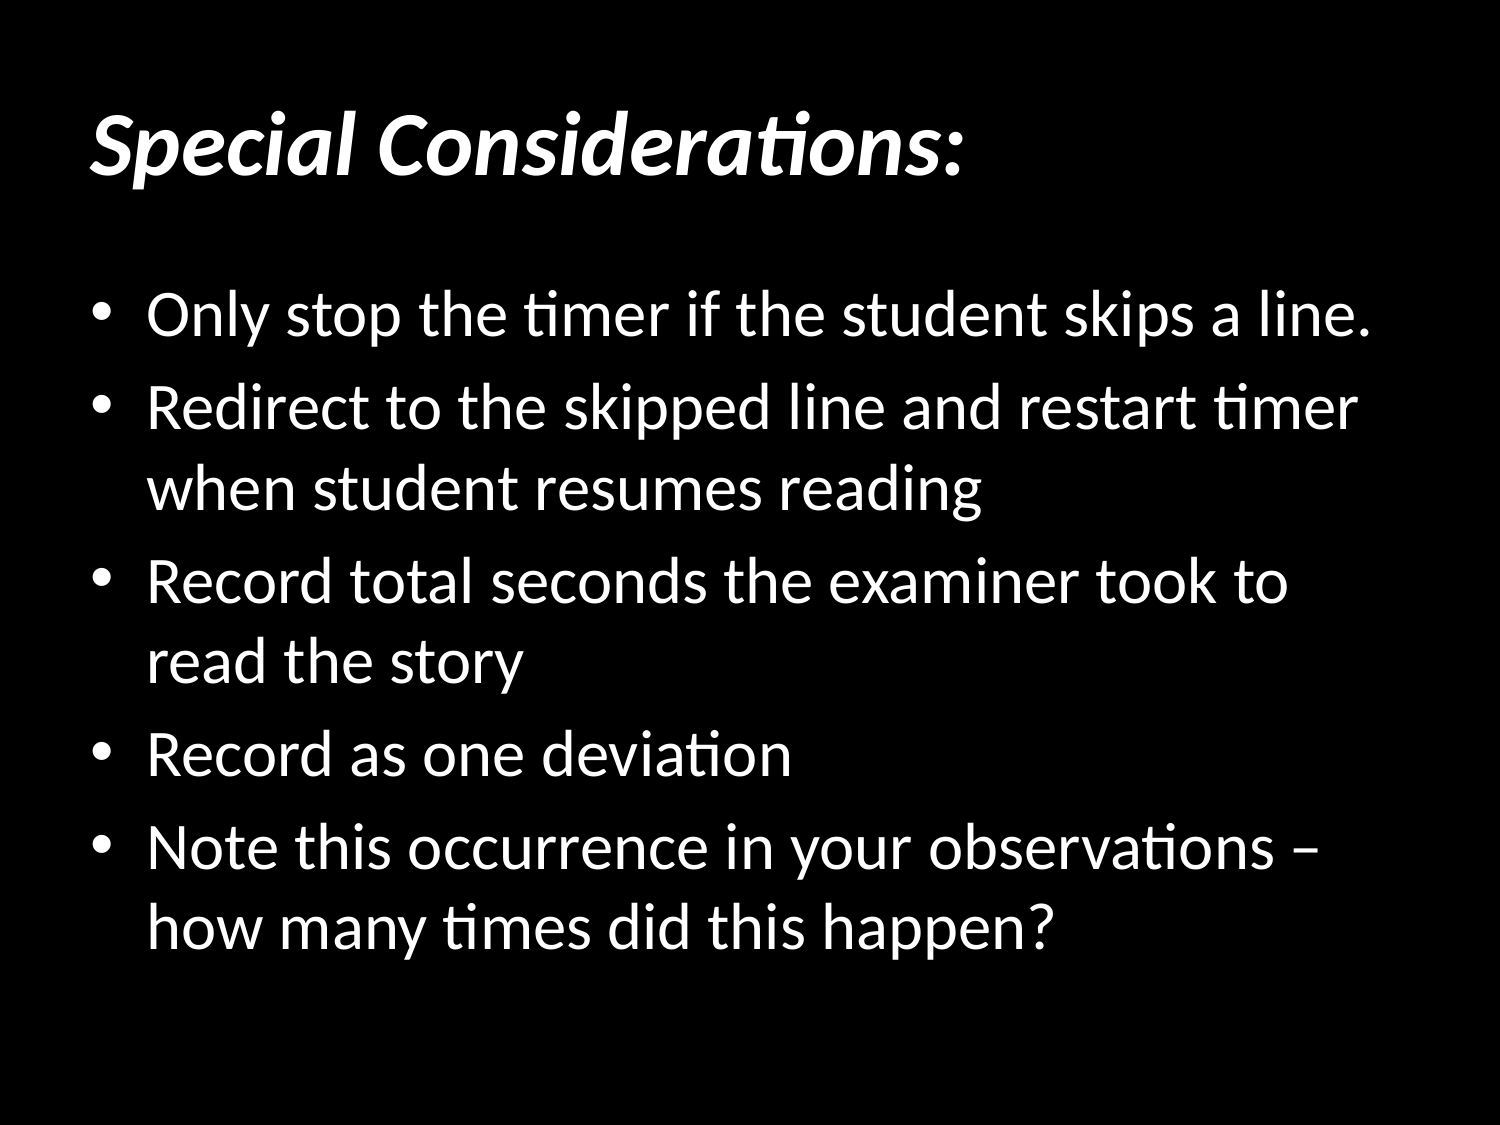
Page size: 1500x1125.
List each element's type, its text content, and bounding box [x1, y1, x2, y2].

list Only stop the timer if the student skips a line. Redirect to the skipped line and restart timer when student resumes reading Record total seconds the examiner took to read the story Record as one deviation Note this occurrence in your observations – how many times did this happen? [75, 262, 1425, 1005]
title Special Considerations: [75, 45, 1425, 233]
